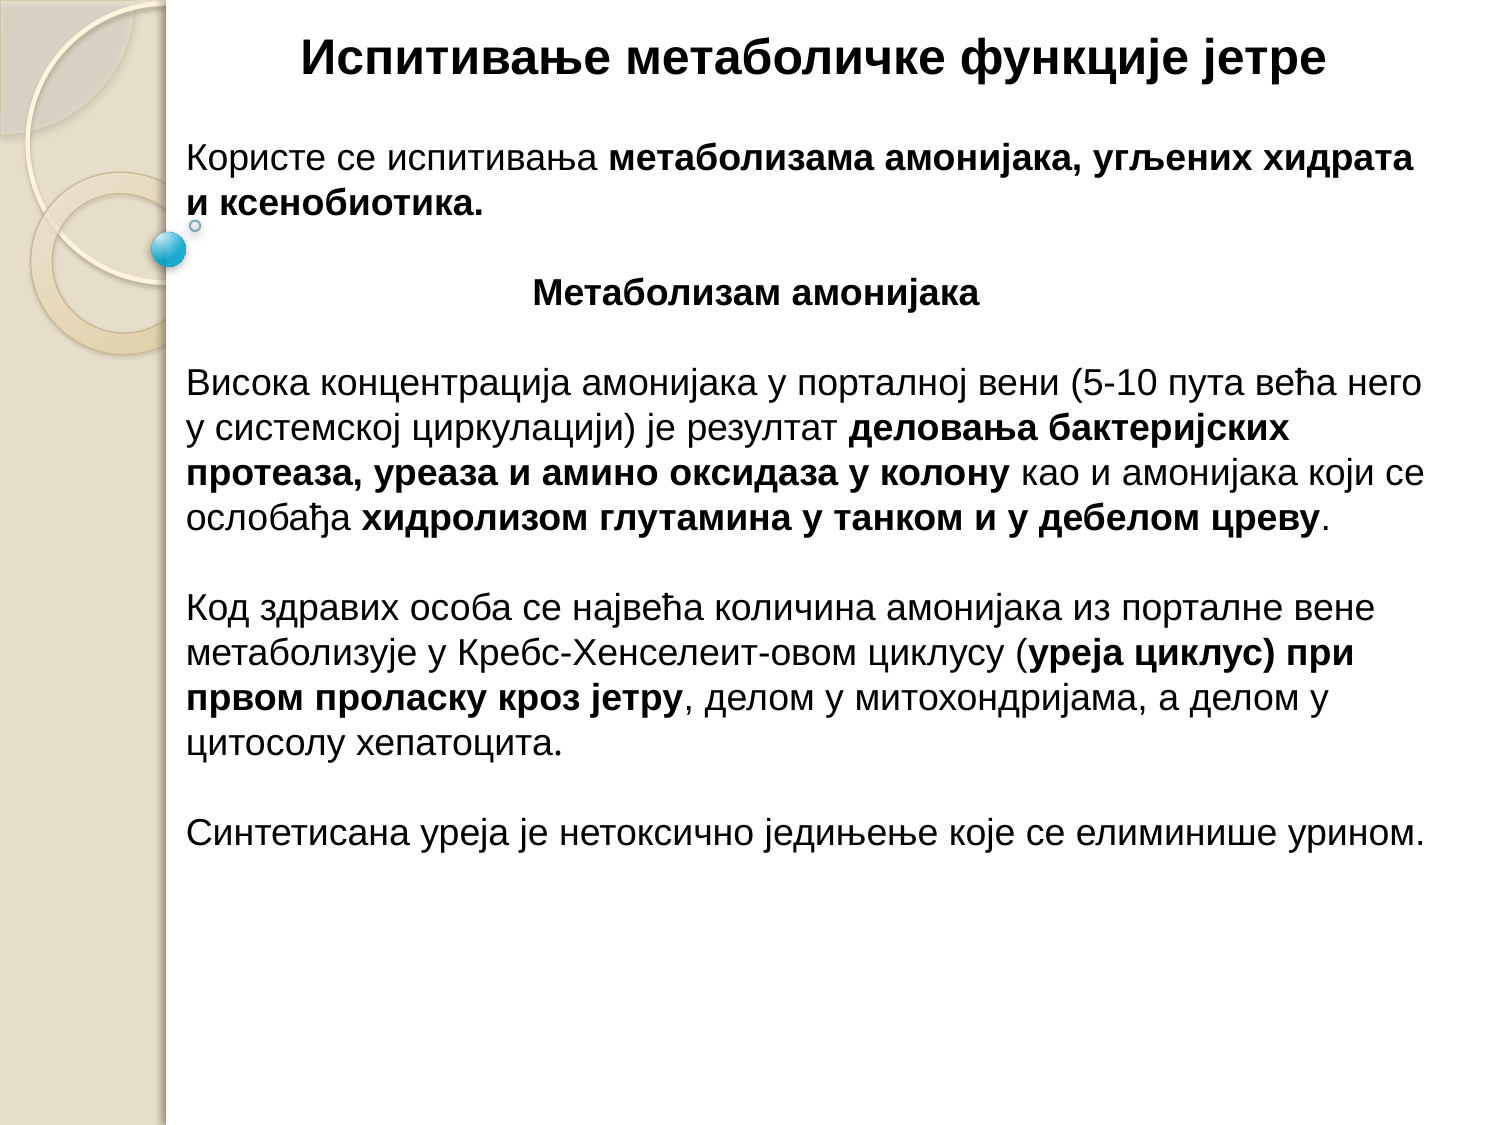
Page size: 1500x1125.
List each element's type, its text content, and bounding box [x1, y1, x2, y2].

text_box Испитивање метаболичке функције јетре [285, 0, 1500, 92]
text_box Користе се испитивања метаболизама амонијака, угљених хидрата и ксенобиотика. Метаболизам амонијака Висока концентрација амонијака у порталној вени (5-10 пута већа него у системској циркулацији) је резултат деловања бактеријских протеаза, уреаза и амино оксидаза у колону као и амонијака који се ослобађа хидролизом глутамина у танком и у дебелом цреву. Код здравих особа се највећа количина амонијака из порталне вене метаболизује у Кребс-Хенселеит-овом циклусу (уреја циклус) при првом проласку кроз јетру, делом у митохондријама, а делом у цитосолу хепатоцита. Синтетисана уреја је нетоксично једињење које се елиминише урином. [171, 125, 1459, 861]
